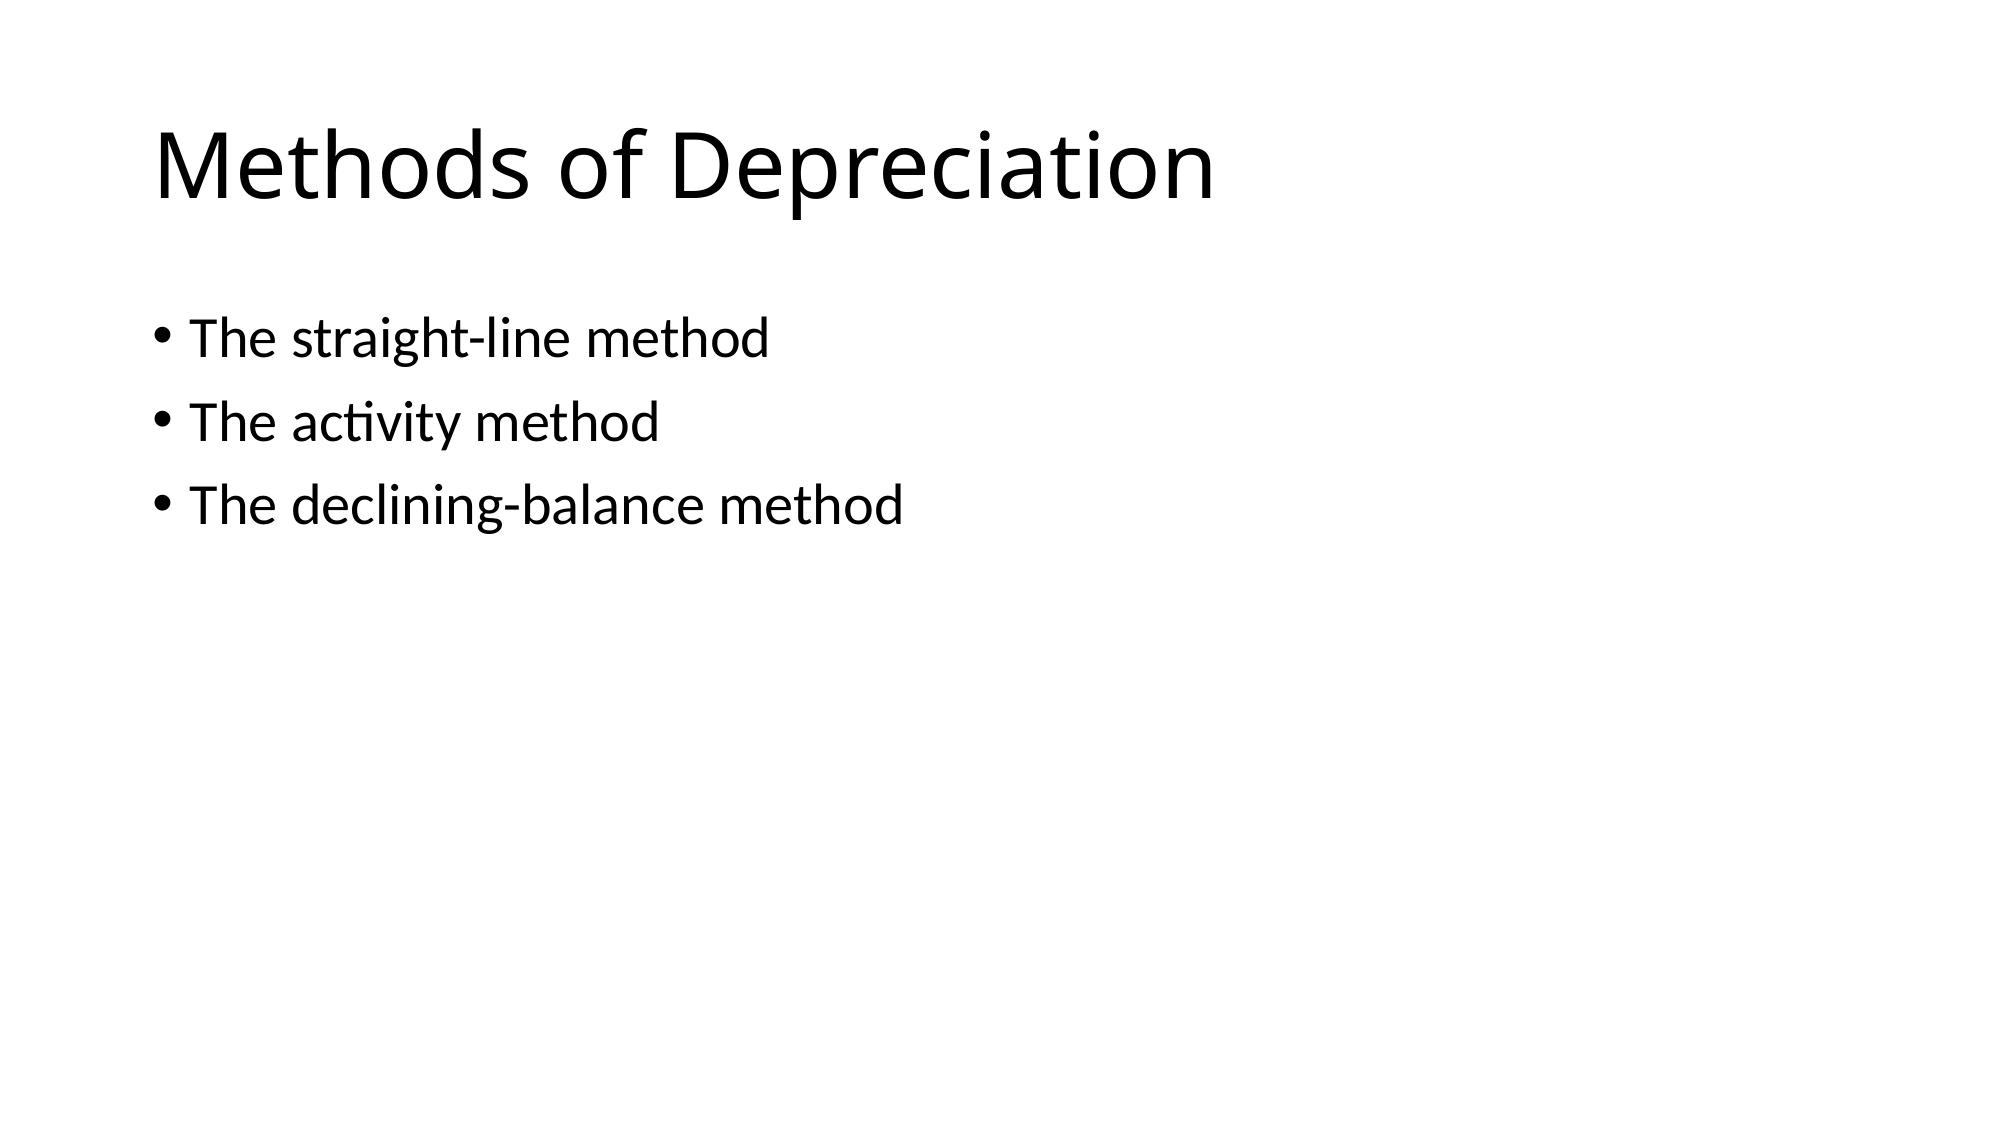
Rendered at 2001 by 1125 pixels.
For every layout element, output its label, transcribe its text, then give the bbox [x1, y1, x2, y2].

list The straight-line method The activity method The declining-balance method [137, 299, 1863, 1014]
title Methods of Depreciation [137, 59, 1863, 278]
